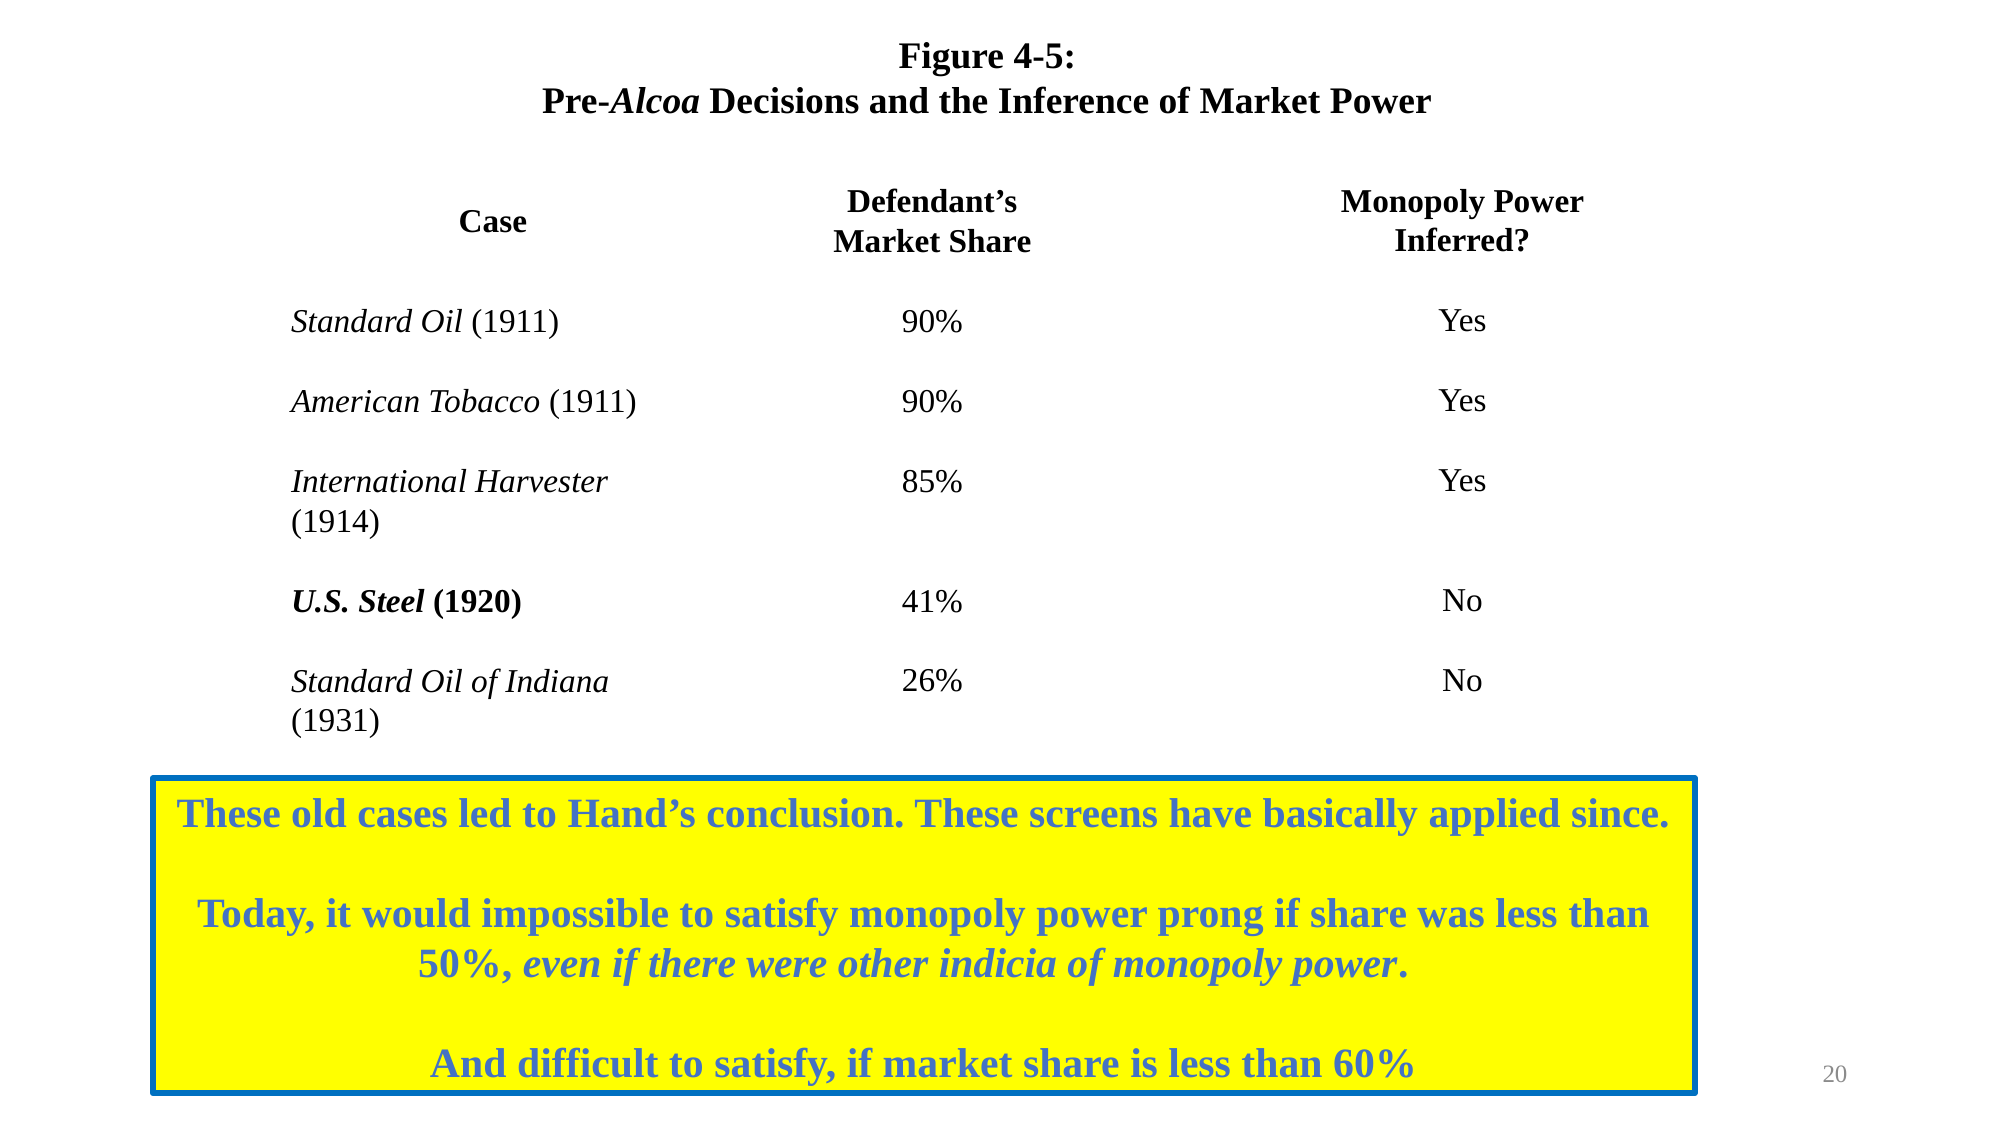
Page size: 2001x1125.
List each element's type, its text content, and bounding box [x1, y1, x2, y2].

slide_number 20 [1412, 1042, 1863, 1103]
text_box Figure 4-5: Pre-Alcoa Decisions and the Inference of Market Power [527, 23, 1448, 129]
text_box These old cases led to Hand’s conclusion. These screens have basically applied since. Today, it would impossible to satisfy monopoly power prong if share was less than 50%, even if there were other indicia of monopoly power. And difficult to satisfy, if market share is less than 60% [152, 778, 1695, 1094]
text_box Defendant’s Market Share 90% 90% 85% 41% 26% [652, 172, 1175, 778]
text_box Case Standard Oil (1911) American Tobacco (1911) International Harvester (1914) U.S. Steel (1920) Standard Oil of Indiana (1931) [276, 185, 652, 778]
text_box Monopoly Power Inferred? Yes Yes Yes No No [1175, 171, 1750, 785]
